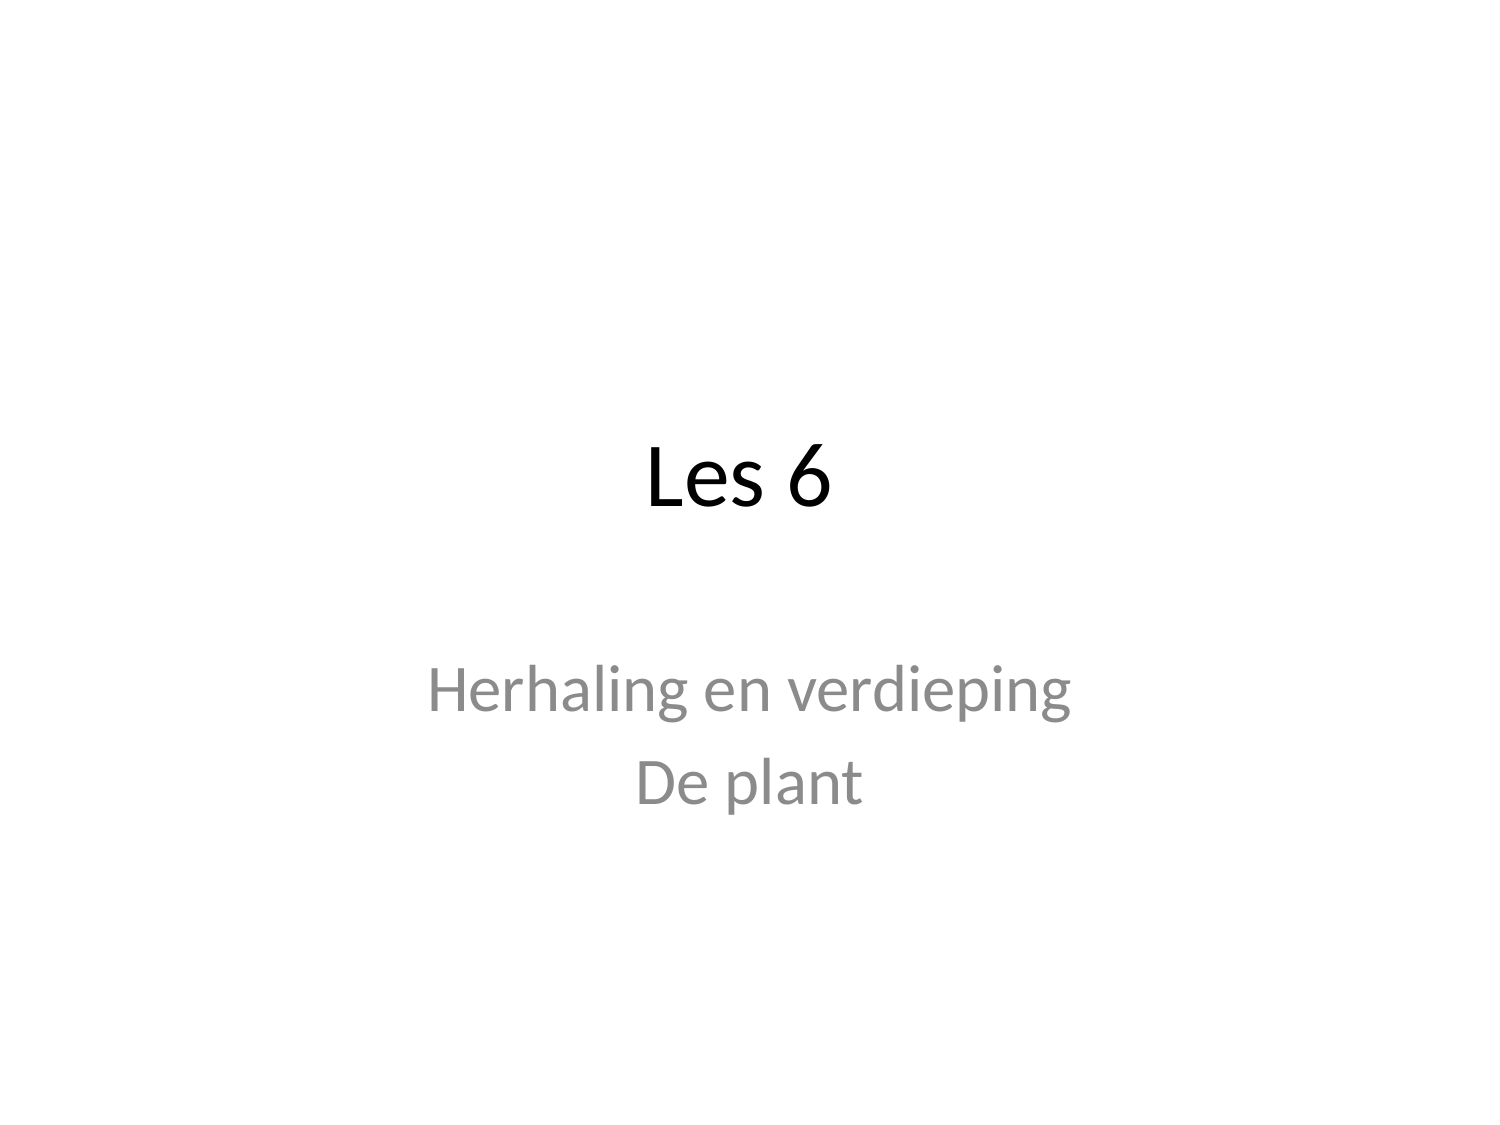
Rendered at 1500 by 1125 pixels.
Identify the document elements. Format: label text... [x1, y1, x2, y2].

title Les 6 [112, 349, 1388, 591]
subtitle Herhaling en verdieping De plant [225, 637, 1275, 925]
